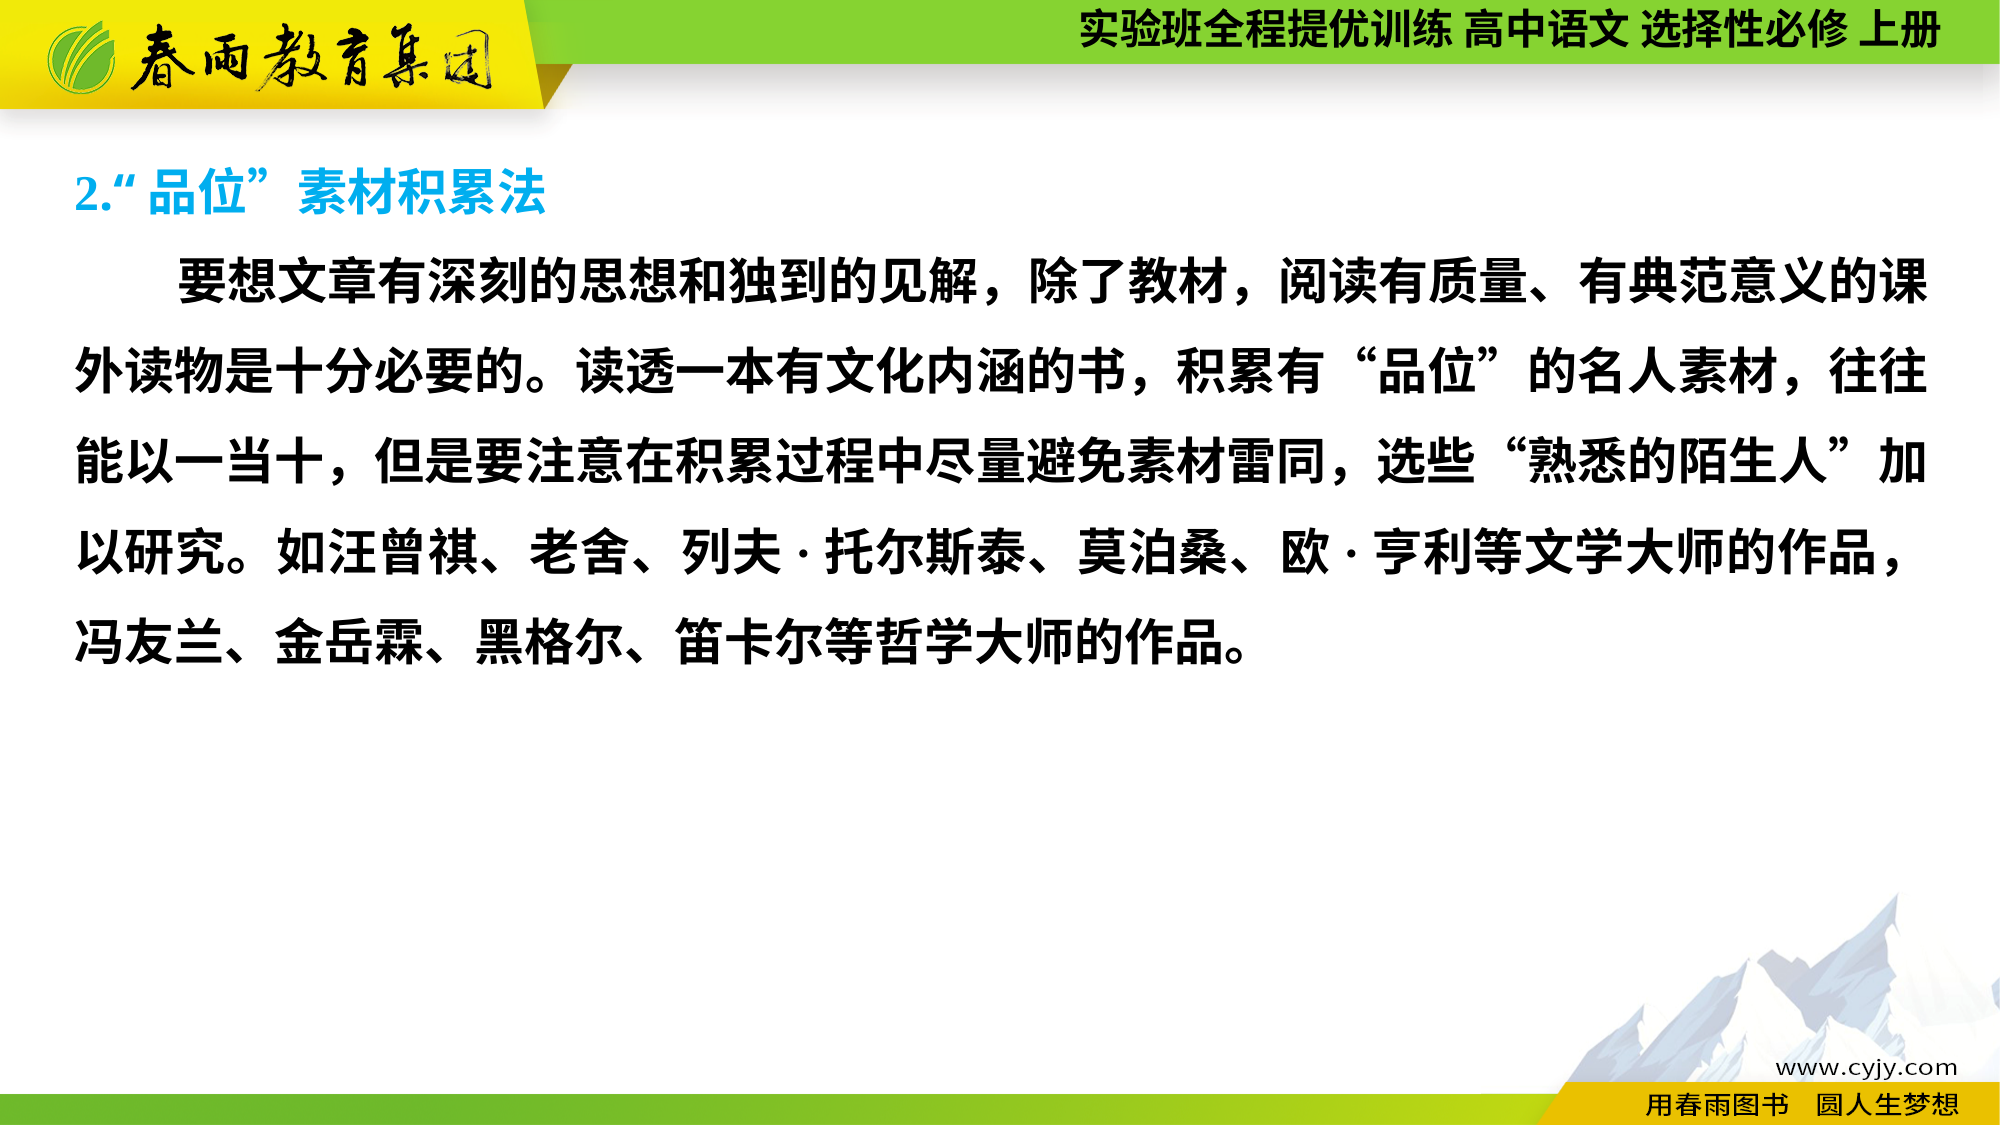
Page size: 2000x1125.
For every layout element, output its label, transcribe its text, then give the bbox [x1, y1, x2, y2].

picture [0, 0, 2000, 1125]
list 2.“品位”素材积累法 要想文章有深刻的思想和独到的见解，除了教材，阅读有质量、有典范意义的课外读物是十分必要的。读透一本有文化内涵的书，积累有“品位”的名人素材，往往能以一当十，但是要注意在积累过程中尽量避免素材雷同，选些“熟悉的陌生人”加以研究。如汪曾祺、老舍、列夫·托尔斯泰、莫泊桑、欧·亨利等文学大师的作品，冯友兰、金岳霖、黑格尔、笛卡尔等哲学大师的作品。 [59, 122, 1944, 672]
